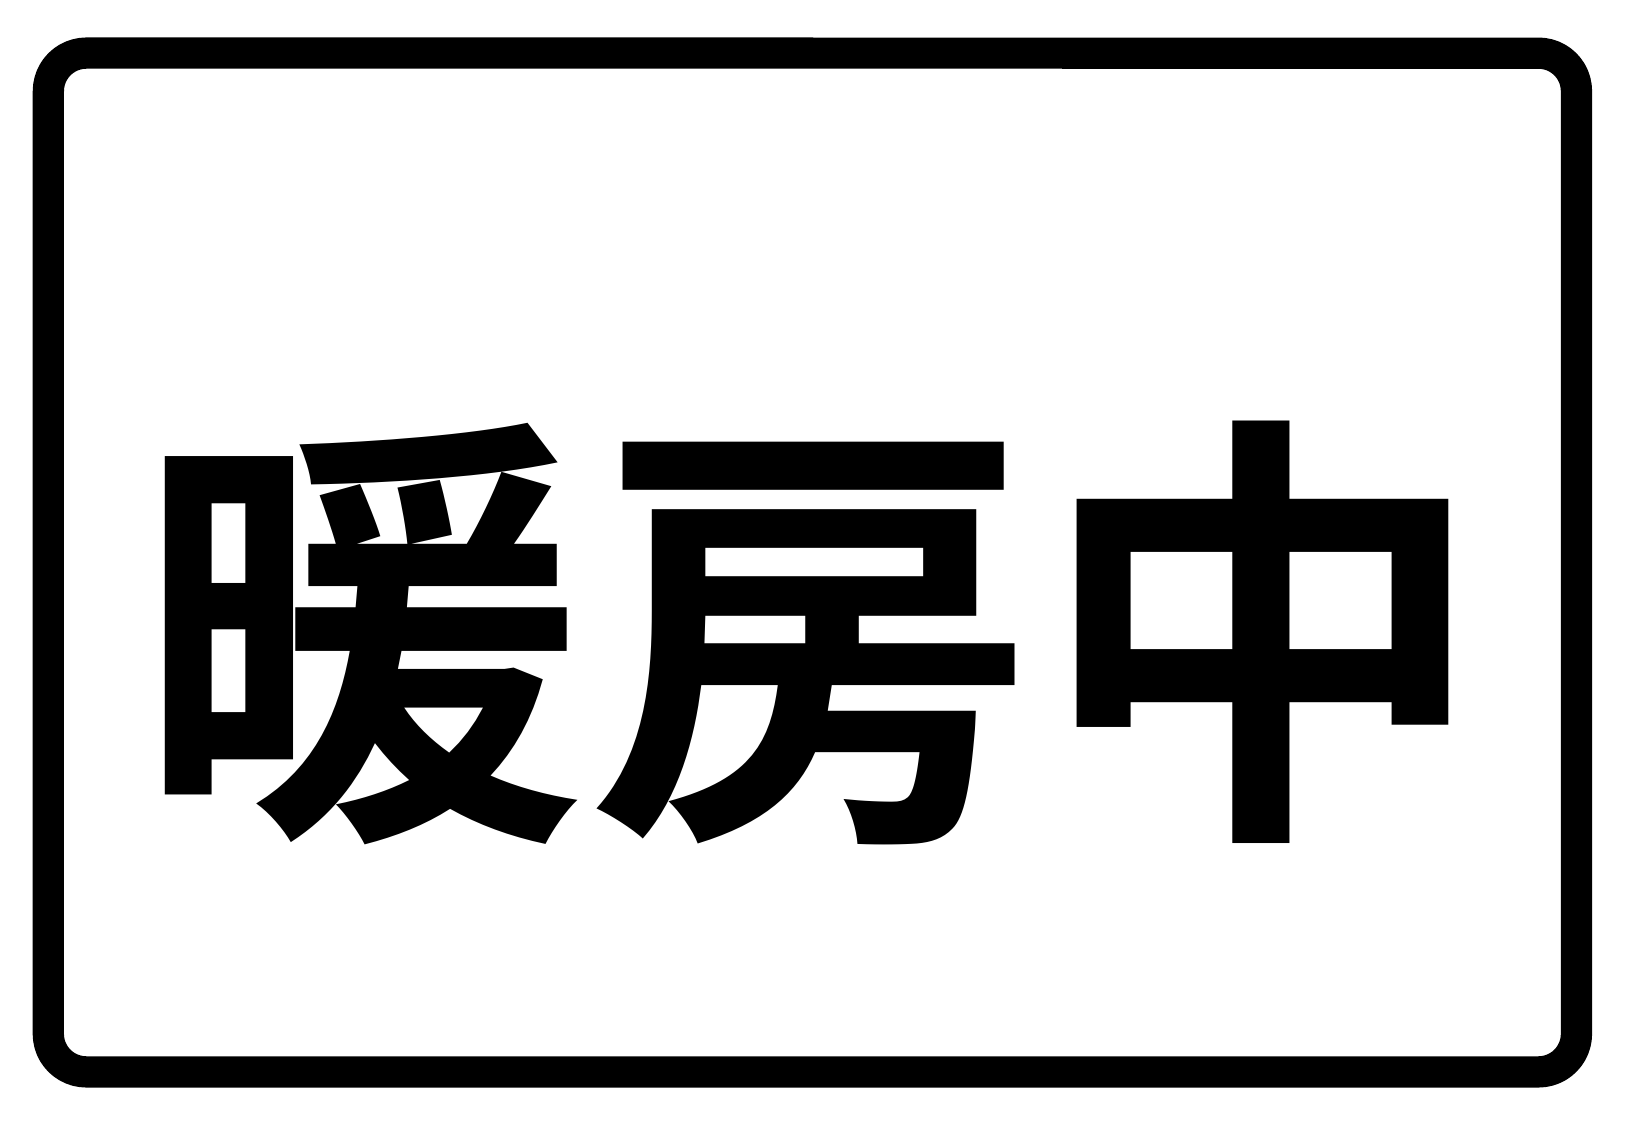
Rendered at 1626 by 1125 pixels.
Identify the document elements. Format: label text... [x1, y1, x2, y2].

text_box 暖房中 [0, 346, 1625, 902]
text_box [46, 902, 1579, 1075]
text_box [46, 50, 1579, 346]
